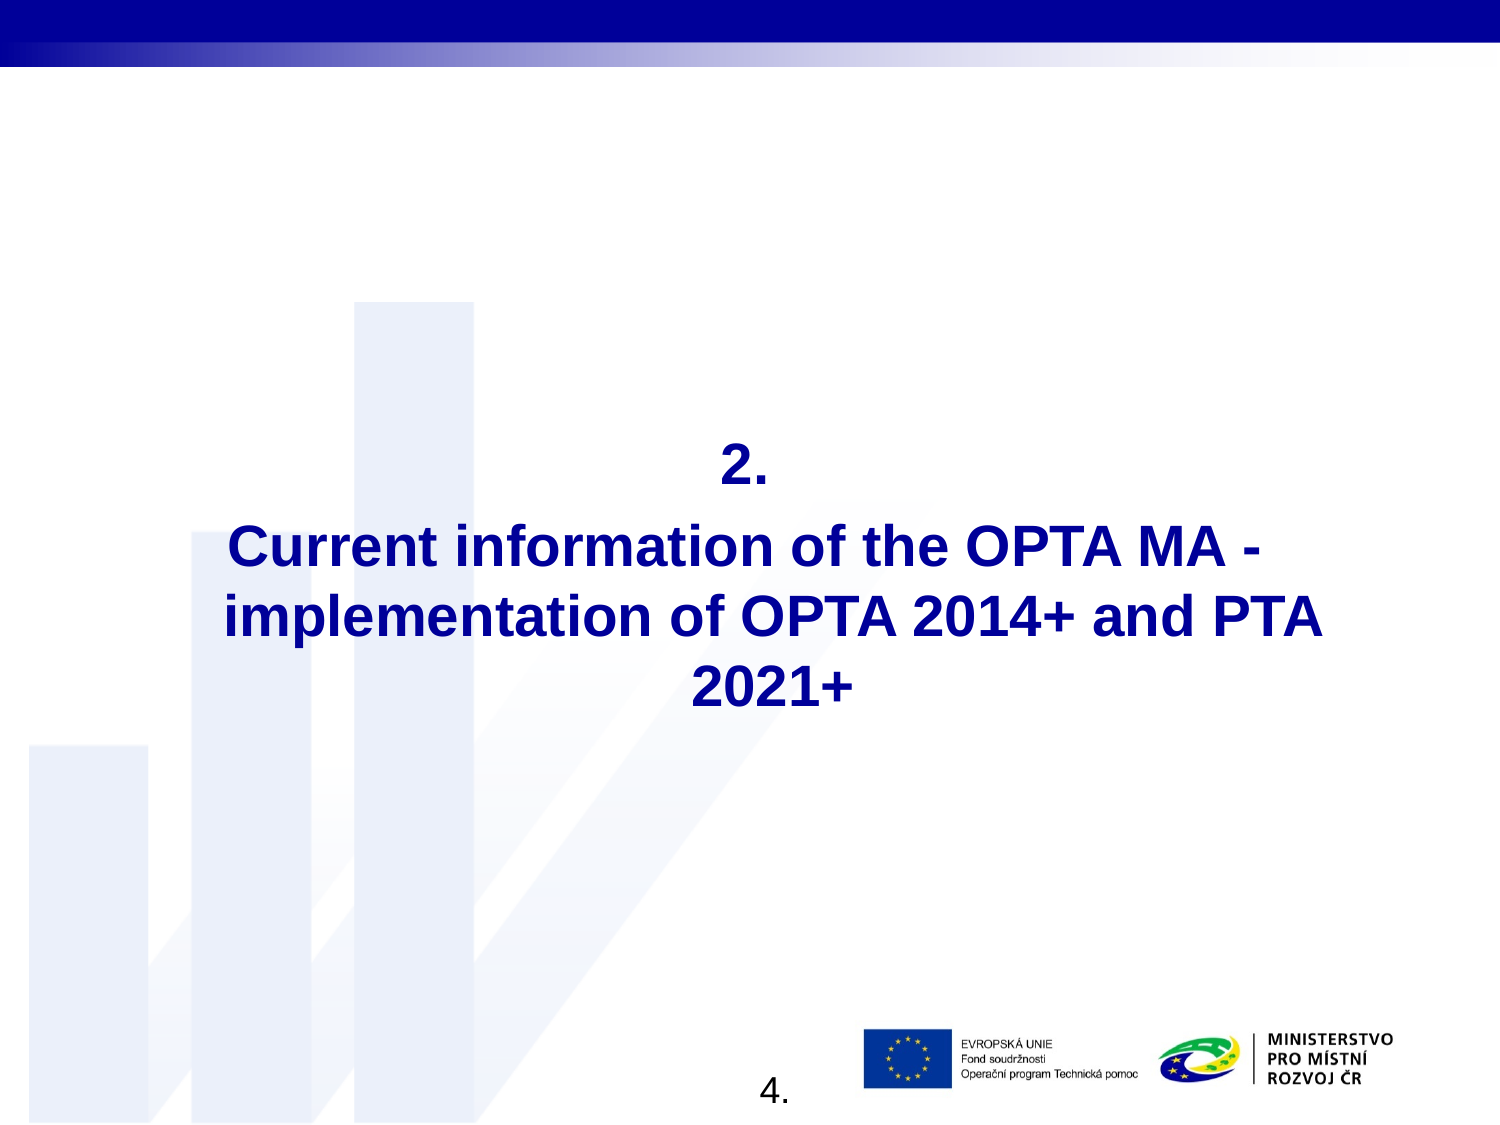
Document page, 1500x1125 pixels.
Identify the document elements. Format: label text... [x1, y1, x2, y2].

list 2. Current information of the OPTA MA - implementation of OPTA 2014+ and PTA 2021+ [64, 255, 1425, 1012]
text_box 4. [744, 1059, 828, 1119]
picture [29, 302, 1412, 1125]
